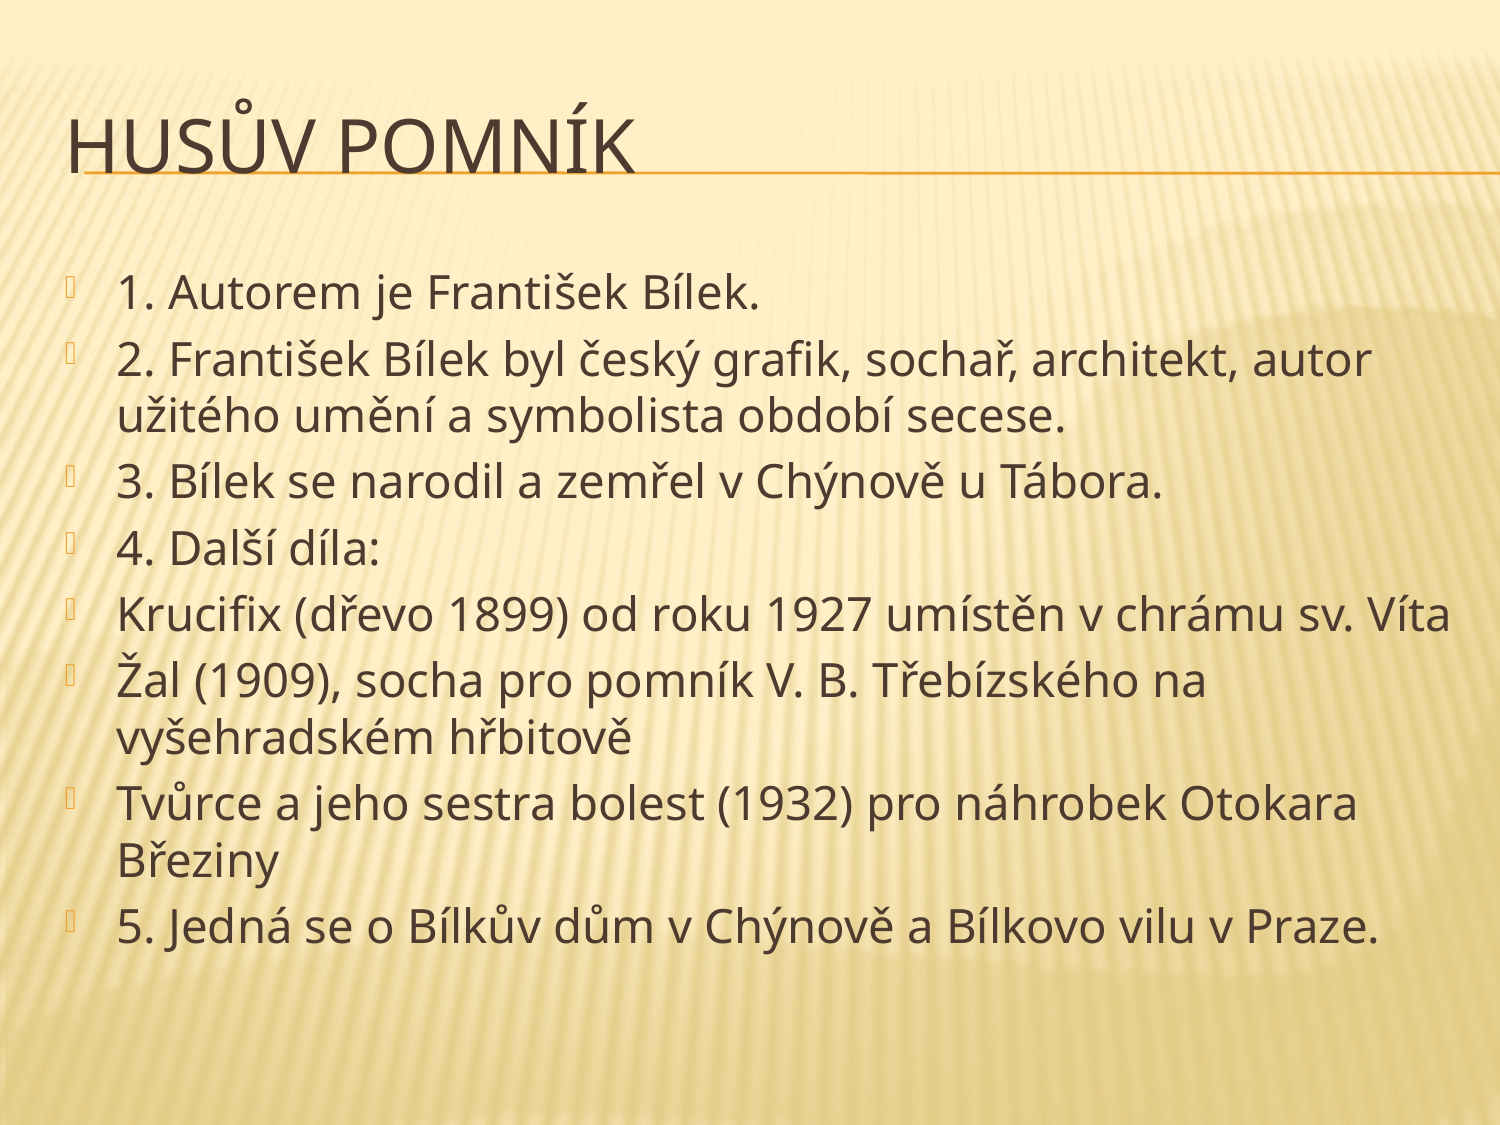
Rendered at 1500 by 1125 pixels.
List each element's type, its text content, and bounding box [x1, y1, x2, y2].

title Husův pomník [50, 75, 1475, 213]
list 1. Autorem je František Bílek. 2. František Bílek byl český grafik, sochař, architekt, autor užitého umění a symbolista období secese. 3. Bílek se narodil a zemřel v Chýnově u Tábora. 4. Další díla: Krucifix (dřevo 1899) od roku 1927 umístěn v chrámu sv. Víta Žal (1909), socha pro pomník V. B. Třebízského na vyšehradském hřbitově Tvůrce a jeho sestra bolest (1932) pro náhrobek Otokara Březiny 5. Jedná se o Bílkův dům v Chýnově a Bílkovo vilu v Praze. [50, 254, 1475, 998]
